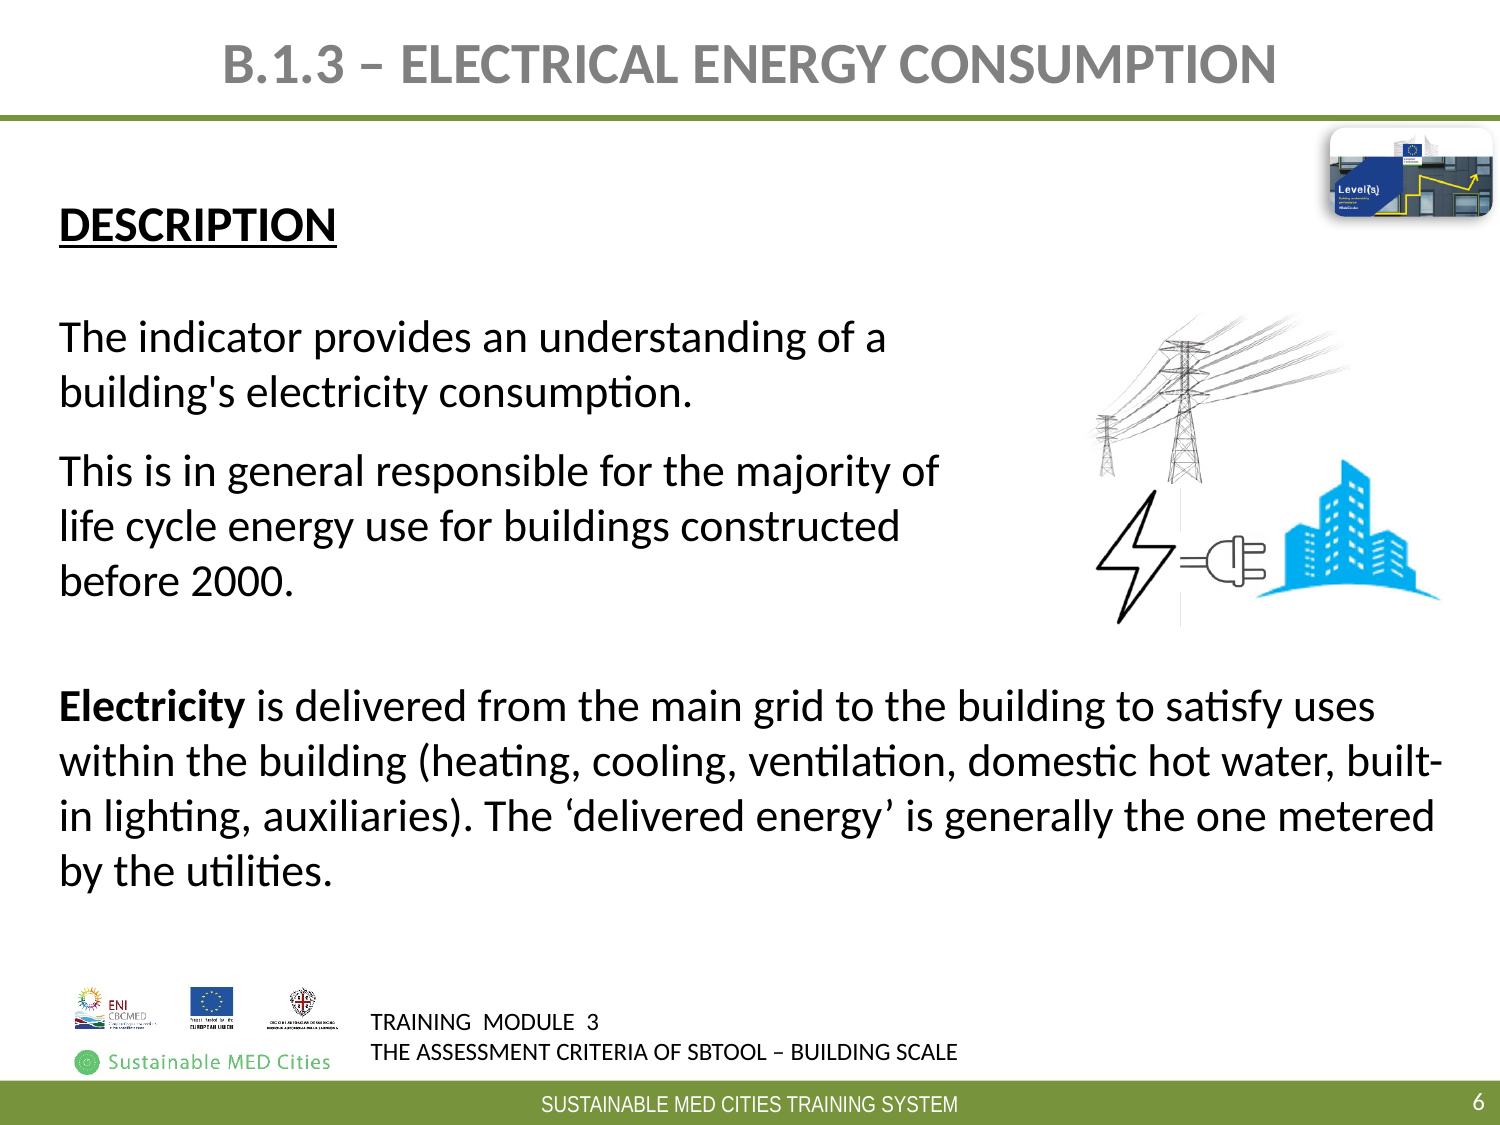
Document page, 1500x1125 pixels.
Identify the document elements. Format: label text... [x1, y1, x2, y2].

picture [62, 978, 356, 1080]
picture [1329, 127, 1493, 217]
list DESCRIPTION The indicator provides an understanding of a building's electricity consumption. This is in general responsible for the majority of life cycle energy use for buildings constructed before 2000. [43, 184, 991, 667]
slide_number 6 [1149, 1078, 1500, 1125]
text_box Electricity is delivered from the main grid to the building to satisfy uses within the building (heating, cooling, ventilation, domestic hot water, built-in lighting, auxiliaries). The ‘delivered energy’ is generally the one metered by the utilities. [43, 667, 1493, 903]
title B.1.3 – ELECTRICAL ENERGY CONSUMPTION [0, 0, 1500, 121]
picture [1082, 306, 1447, 628]
